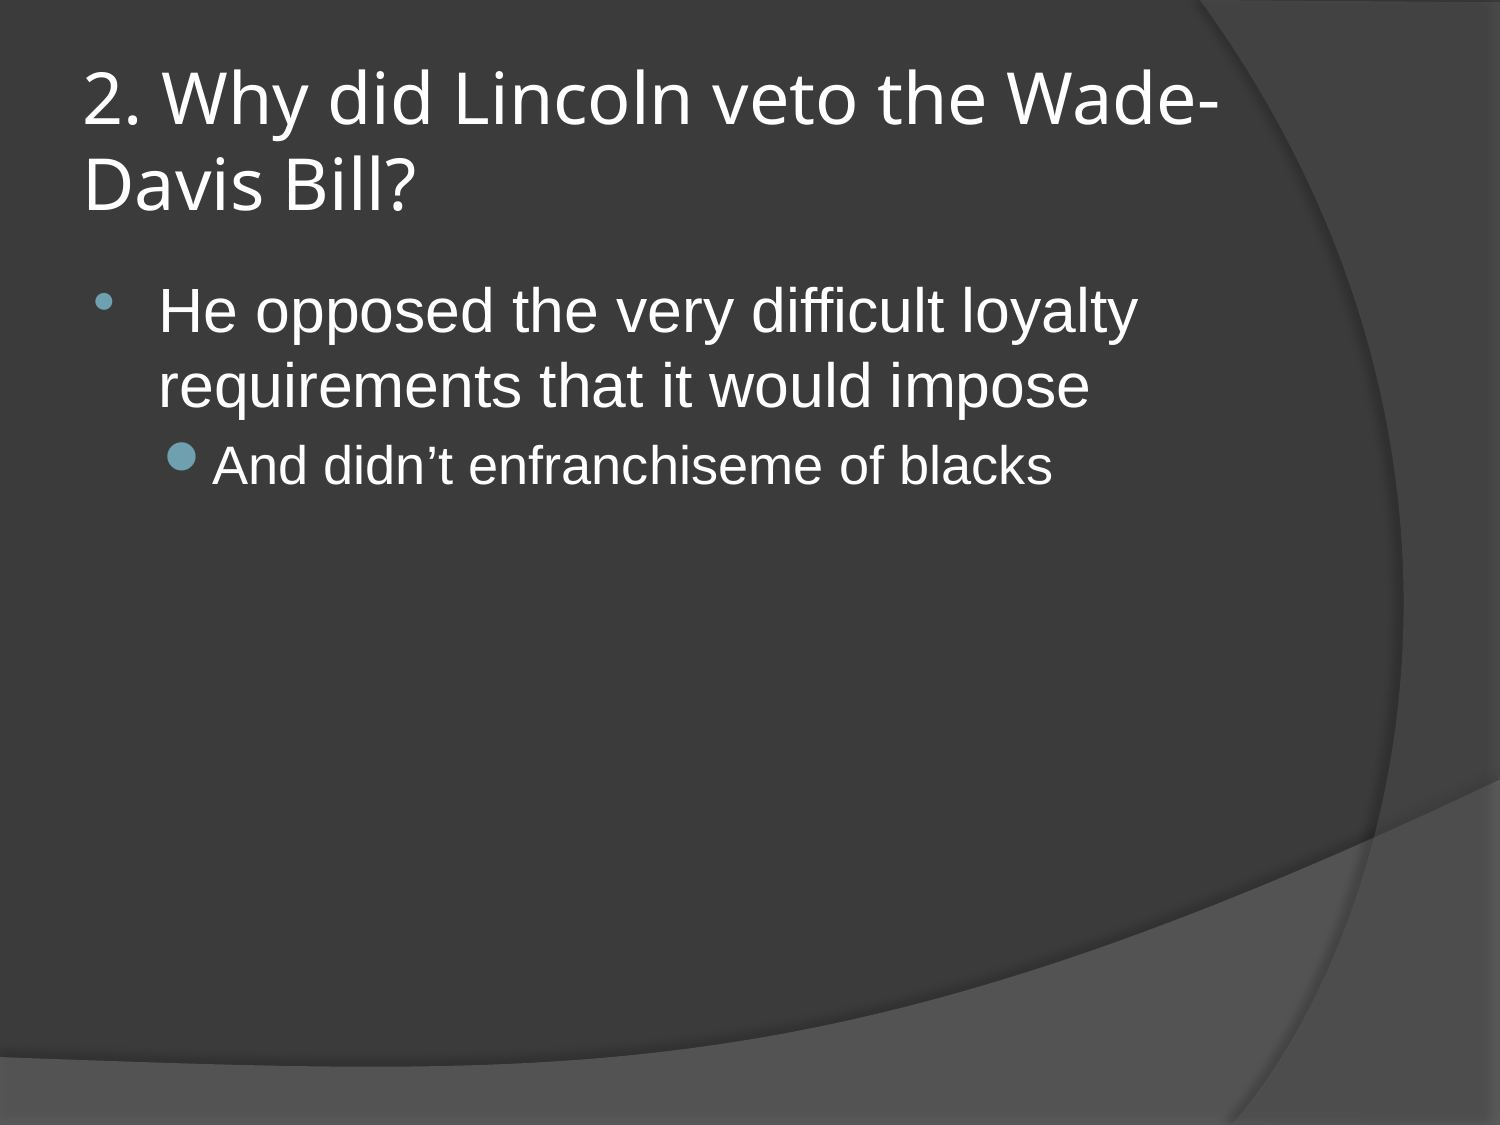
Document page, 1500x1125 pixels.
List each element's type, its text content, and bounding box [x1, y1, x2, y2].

list He opposed the very difficult loyalty requirements that it would impose And didn’t enfranchiseme of blacks [75, 262, 1300, 1005]
title 2. Why did Lincoln veto the Wade-Davis Bill? [75, 45, 1300, 233]
